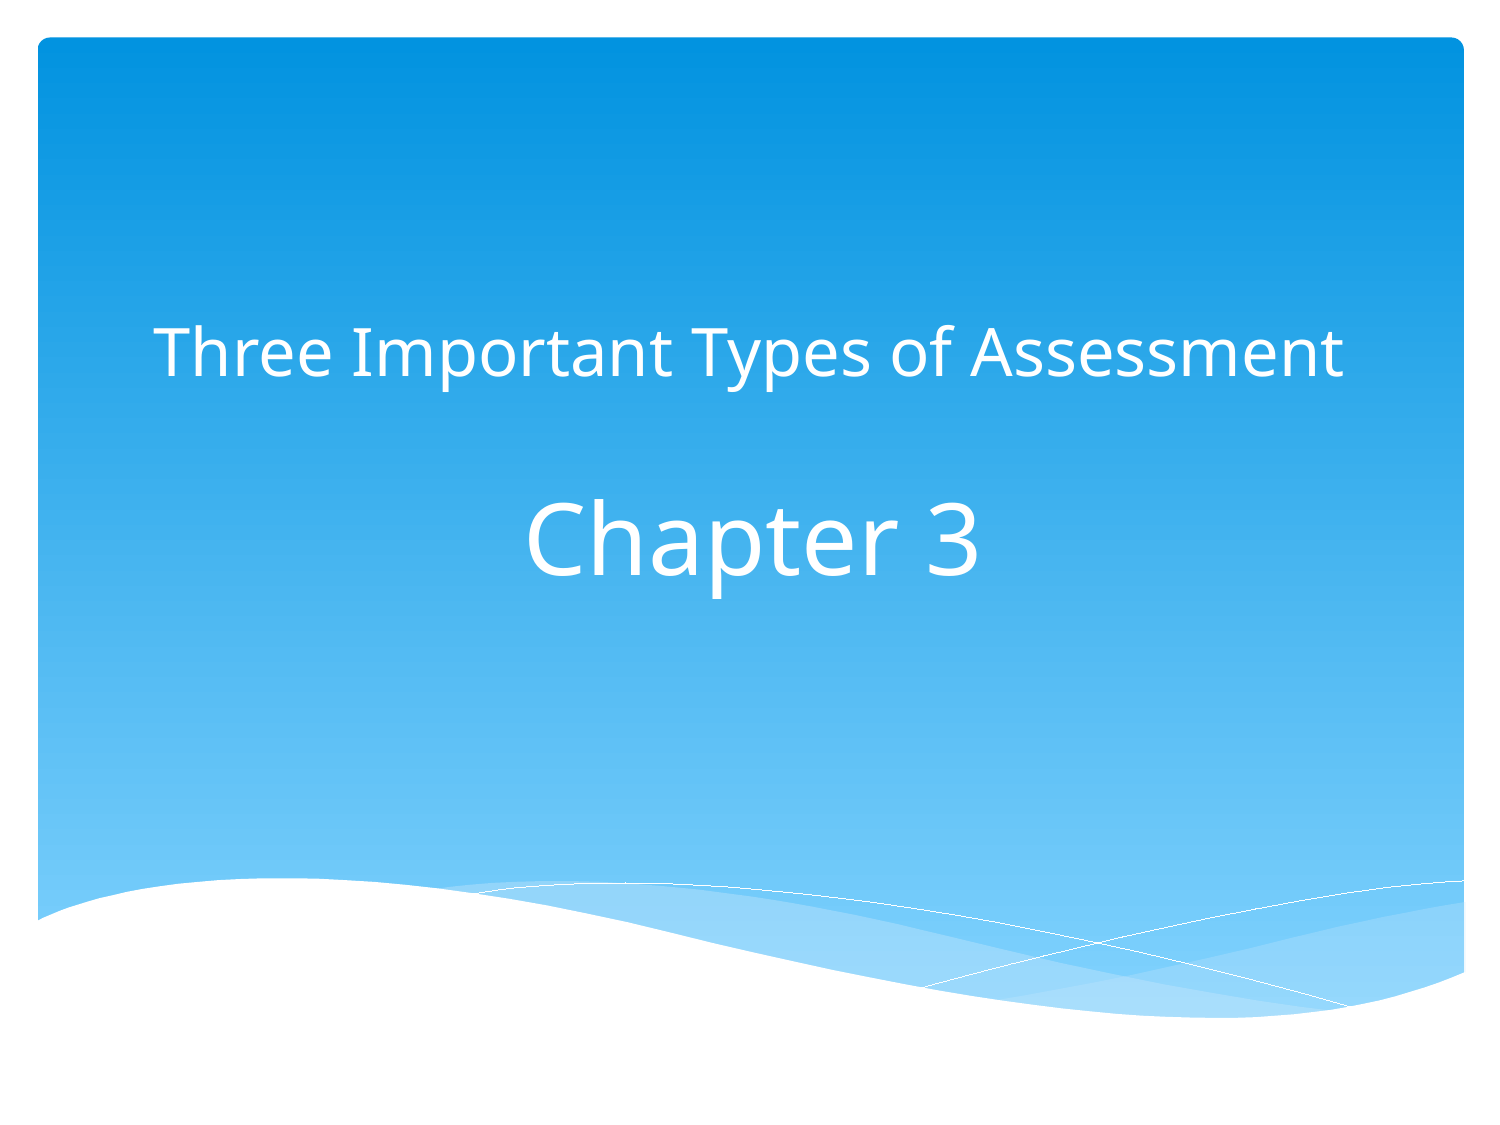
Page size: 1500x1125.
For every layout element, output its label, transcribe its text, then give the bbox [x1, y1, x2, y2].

title Three Important Types of Assessment [112, 262, 1388, 398]
subtitle Chapter 3 [225, 468, 1282, 681]
